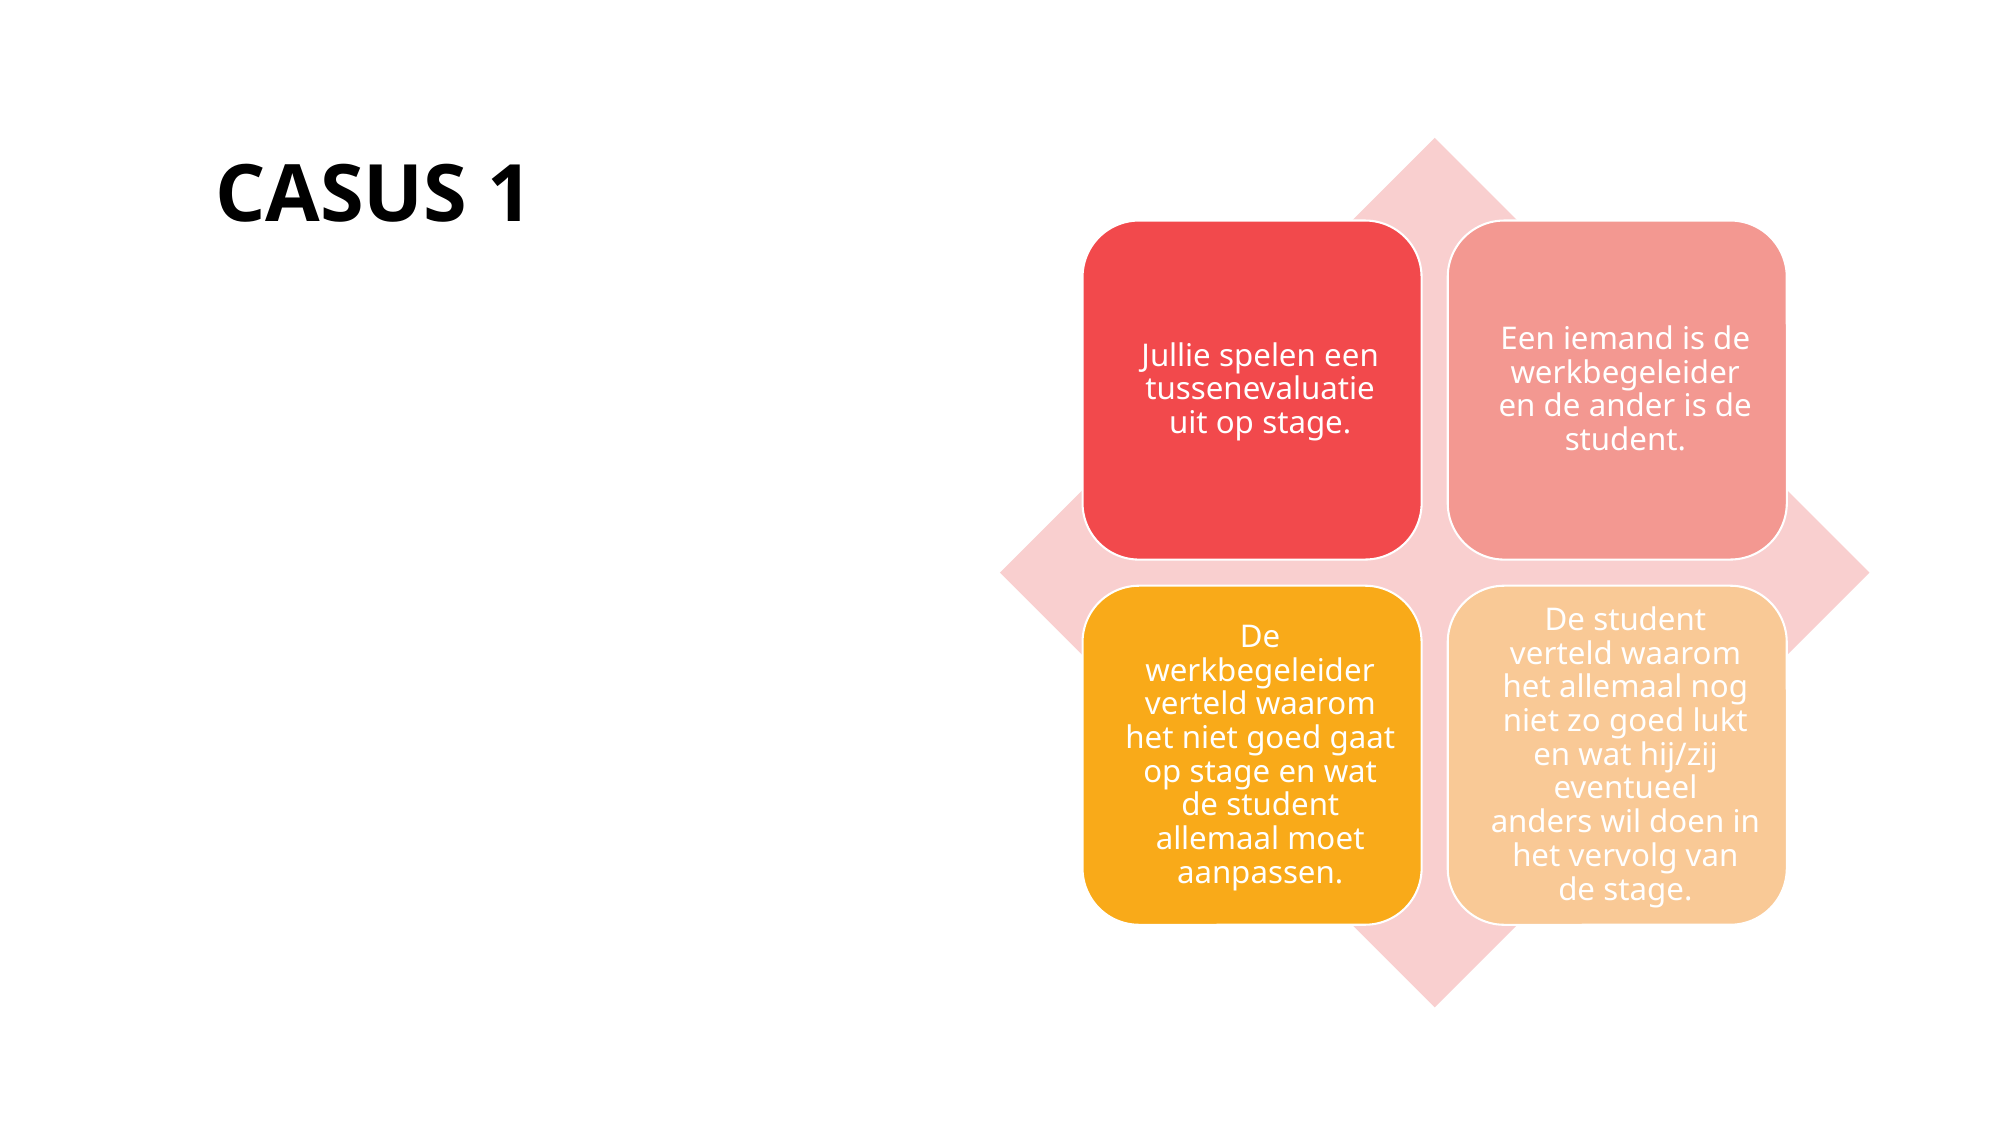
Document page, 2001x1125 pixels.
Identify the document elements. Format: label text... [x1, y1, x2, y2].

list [999, 125, 1870, 1021]
title Casus 1 [200, 145, 891, 603]
